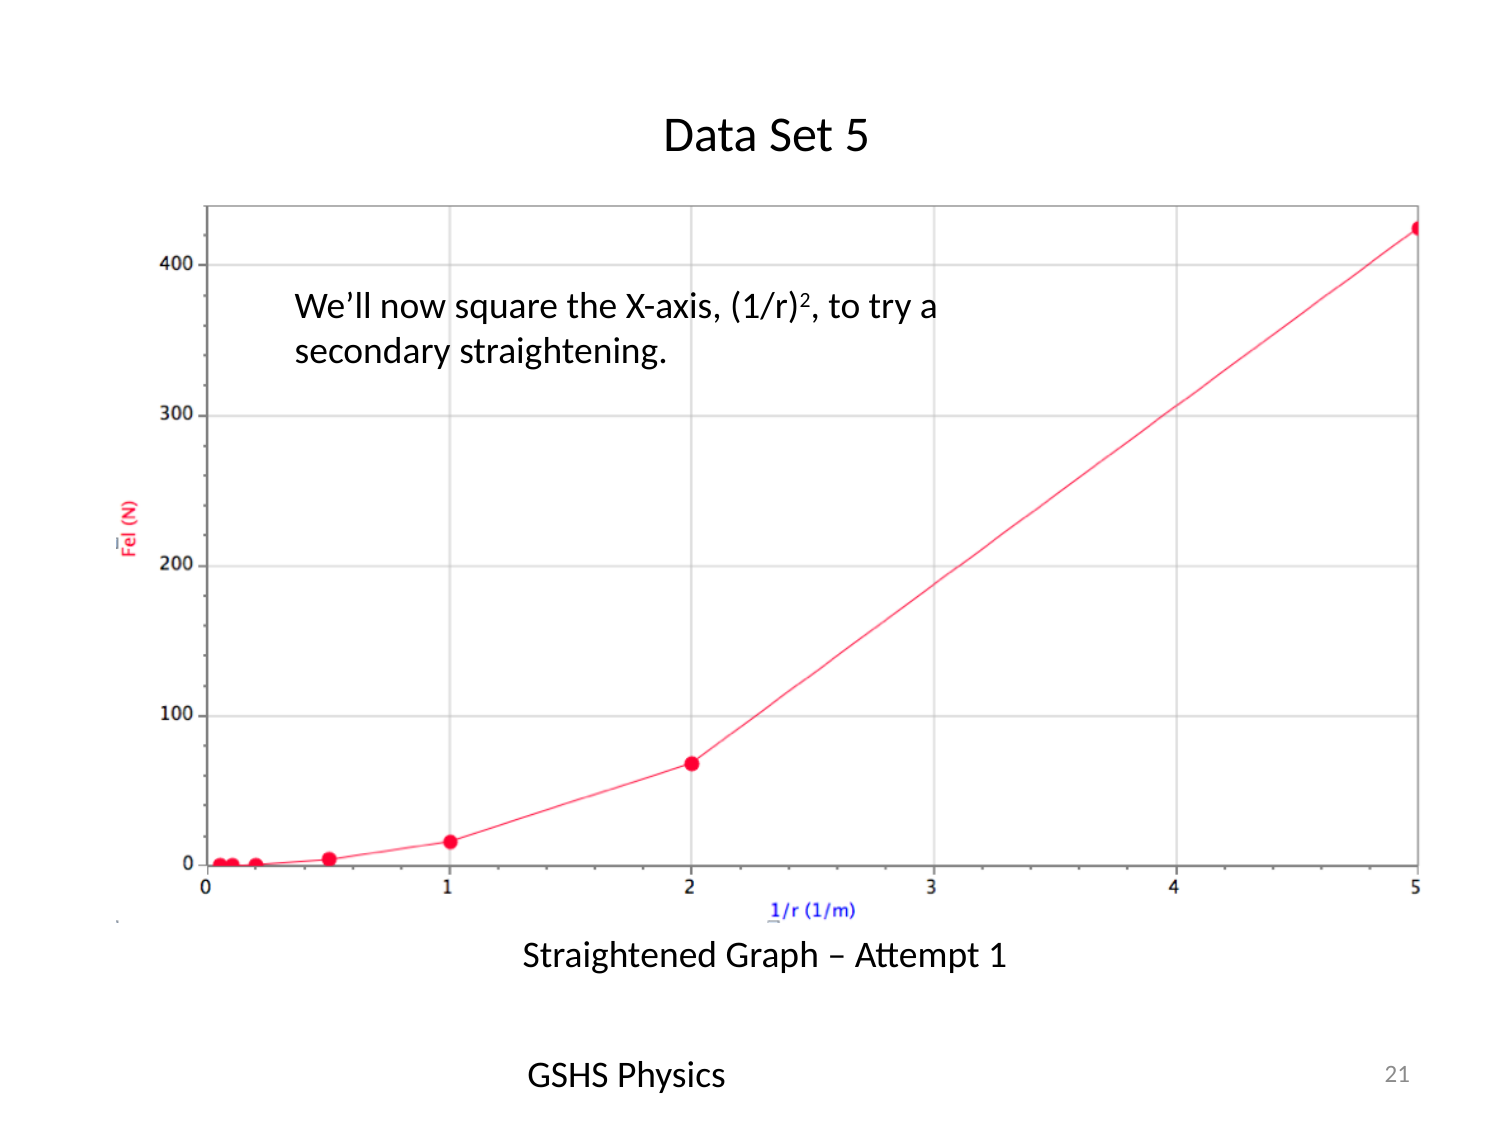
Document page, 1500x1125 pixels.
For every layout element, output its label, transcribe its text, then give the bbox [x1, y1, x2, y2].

text_box Data Set 5 [648, 94, 904, 168]
slide_number 21 [1074, 1042, 1425, 1103]
text_box Straightened Graph – Attempt 1 [507, 932, 1044, 982]
picture [116, 169, 1429, 923]
footer GSHS Physics [512, 1042, 988, 1103]
